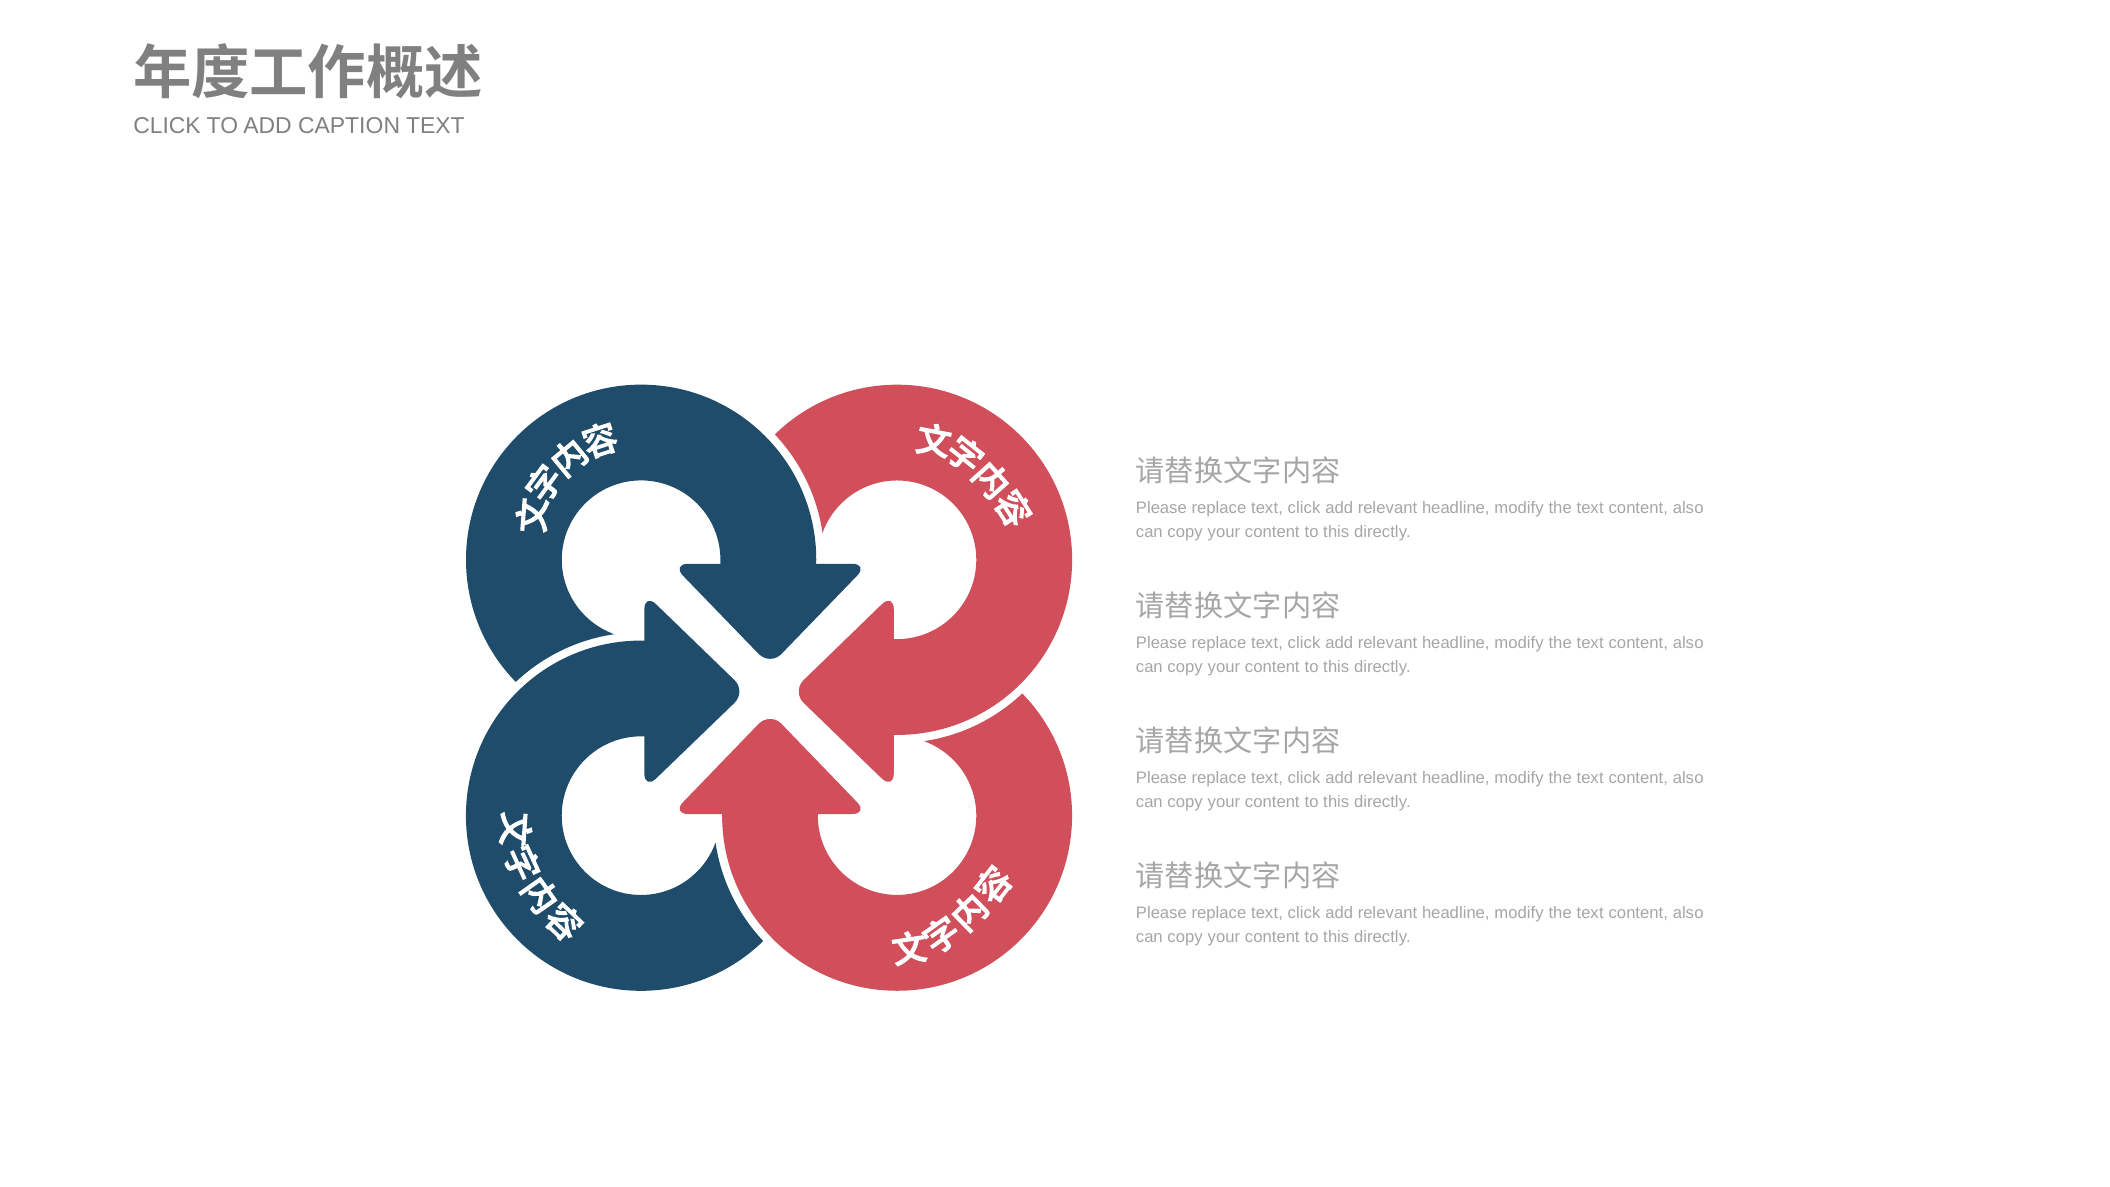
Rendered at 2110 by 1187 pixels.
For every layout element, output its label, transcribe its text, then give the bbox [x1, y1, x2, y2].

text_box 年度工作概述 [133, 35, 513, 106]
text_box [1135, 715, 1728, 810]
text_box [1135, 580, 1728, 674]
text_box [1135, 444, 1728, 539]
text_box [465, 384, 1073, 991]
text_box CLICK TO ADD CAPTION TEXT [133, 110, 513, 138]
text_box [1135, 850, 1728, 945]
